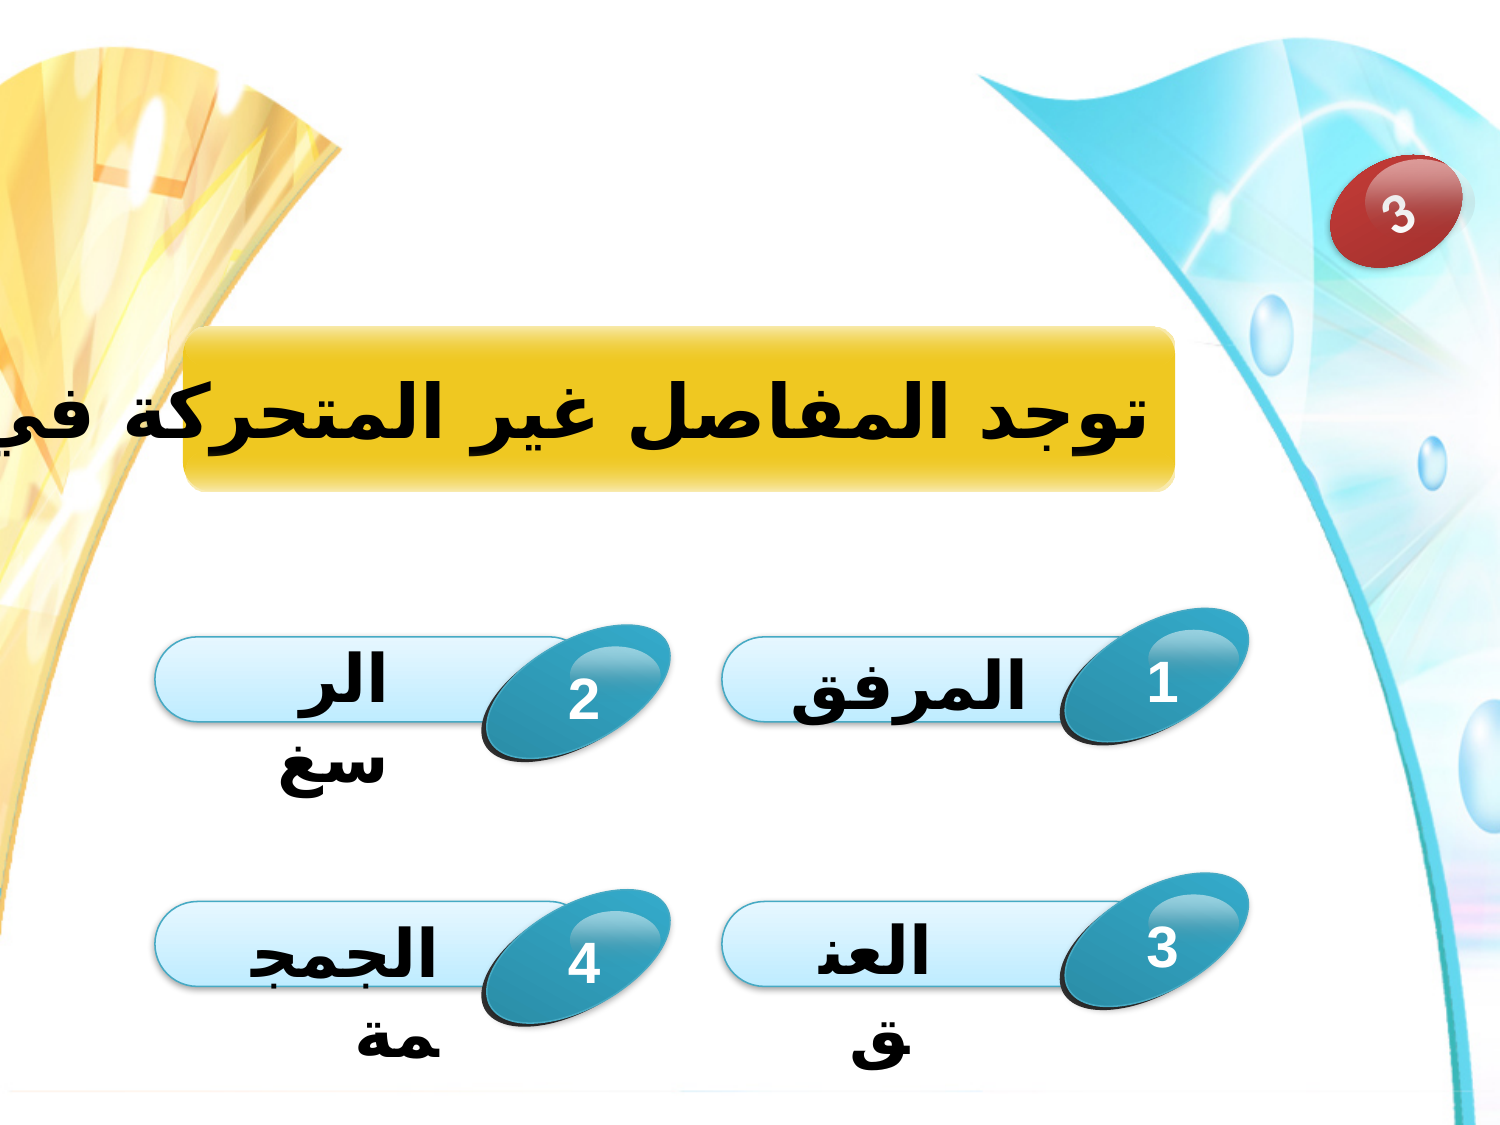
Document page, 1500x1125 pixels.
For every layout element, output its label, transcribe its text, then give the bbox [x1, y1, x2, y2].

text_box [154, 628, 680, 747]
picture [0, 0, 1500, 1125]
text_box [721, 623, 1259, 732]
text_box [182, 325, 1176, 492]
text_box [721, 888, 1259, 997]
picture [67, 410, 75, 417]
text_box 3 [1330, 178, 1418, 268]
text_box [154, 901, 680, 1012]
